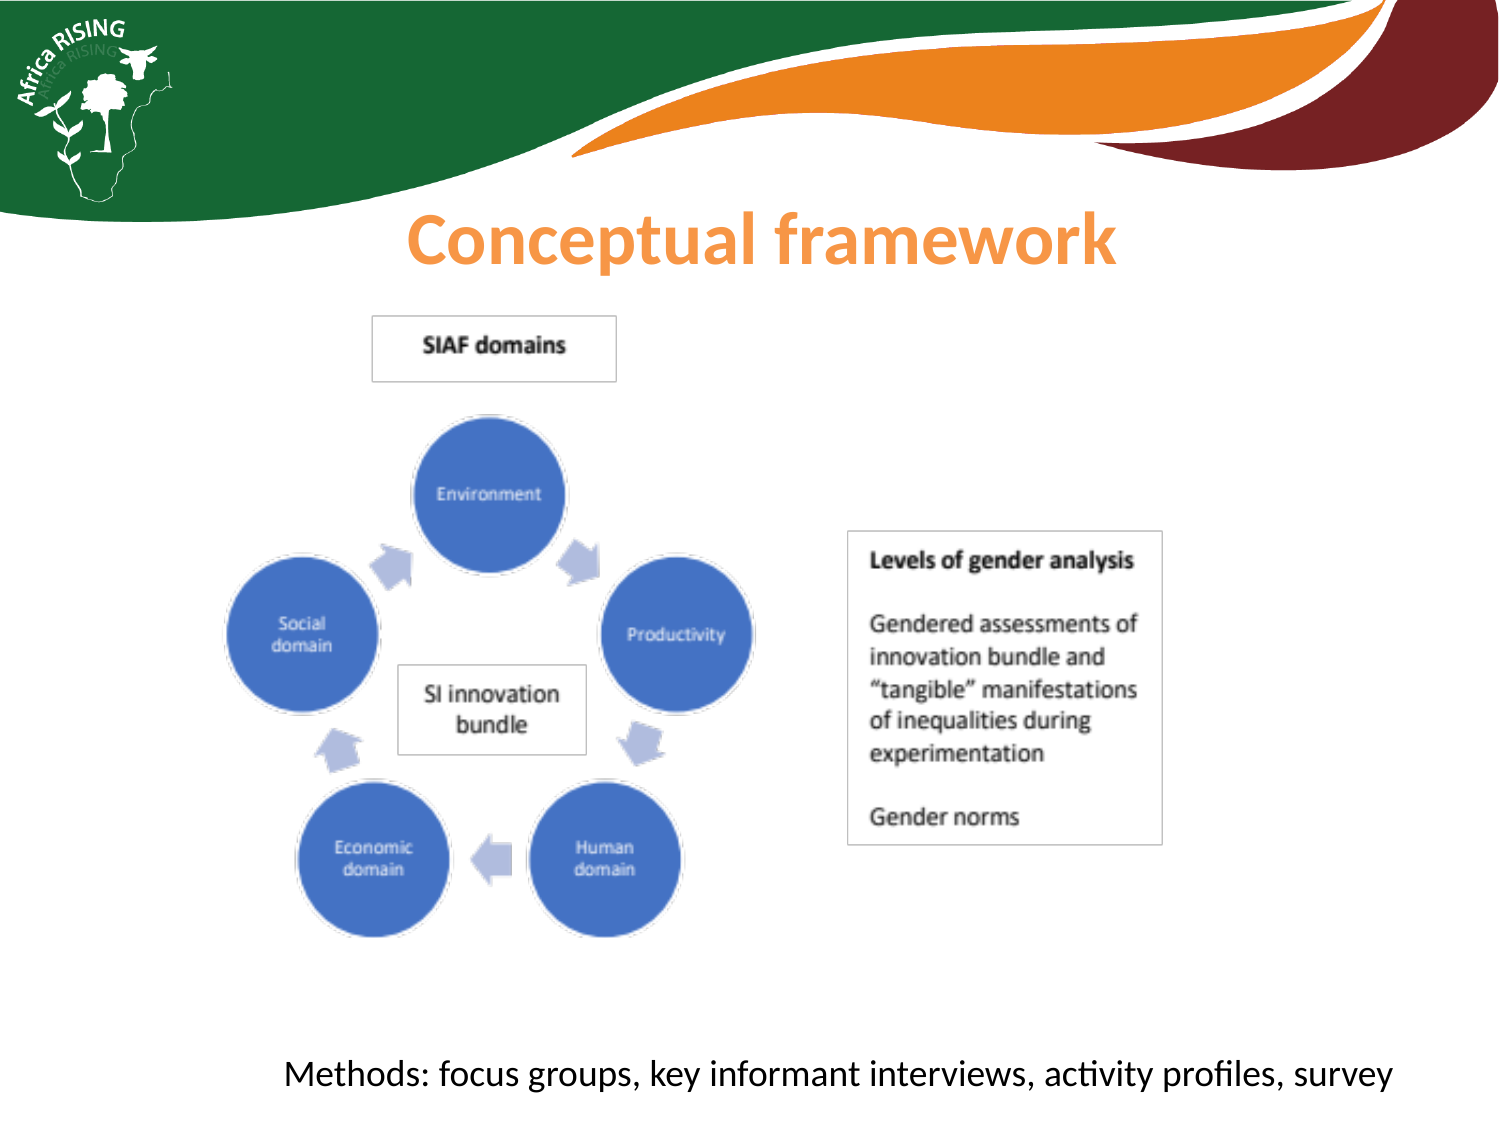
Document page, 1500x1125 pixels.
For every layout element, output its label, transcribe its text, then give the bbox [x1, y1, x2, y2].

picture [163, 299, 1176, 938]
title Conceptual framework [337, 200, 1188, 269]
picture [0, 0, 1499, 222]
text_box Methods: focus groups, key informant interviews, activity profiles, survey [268, 1041, 1410, 1102]
